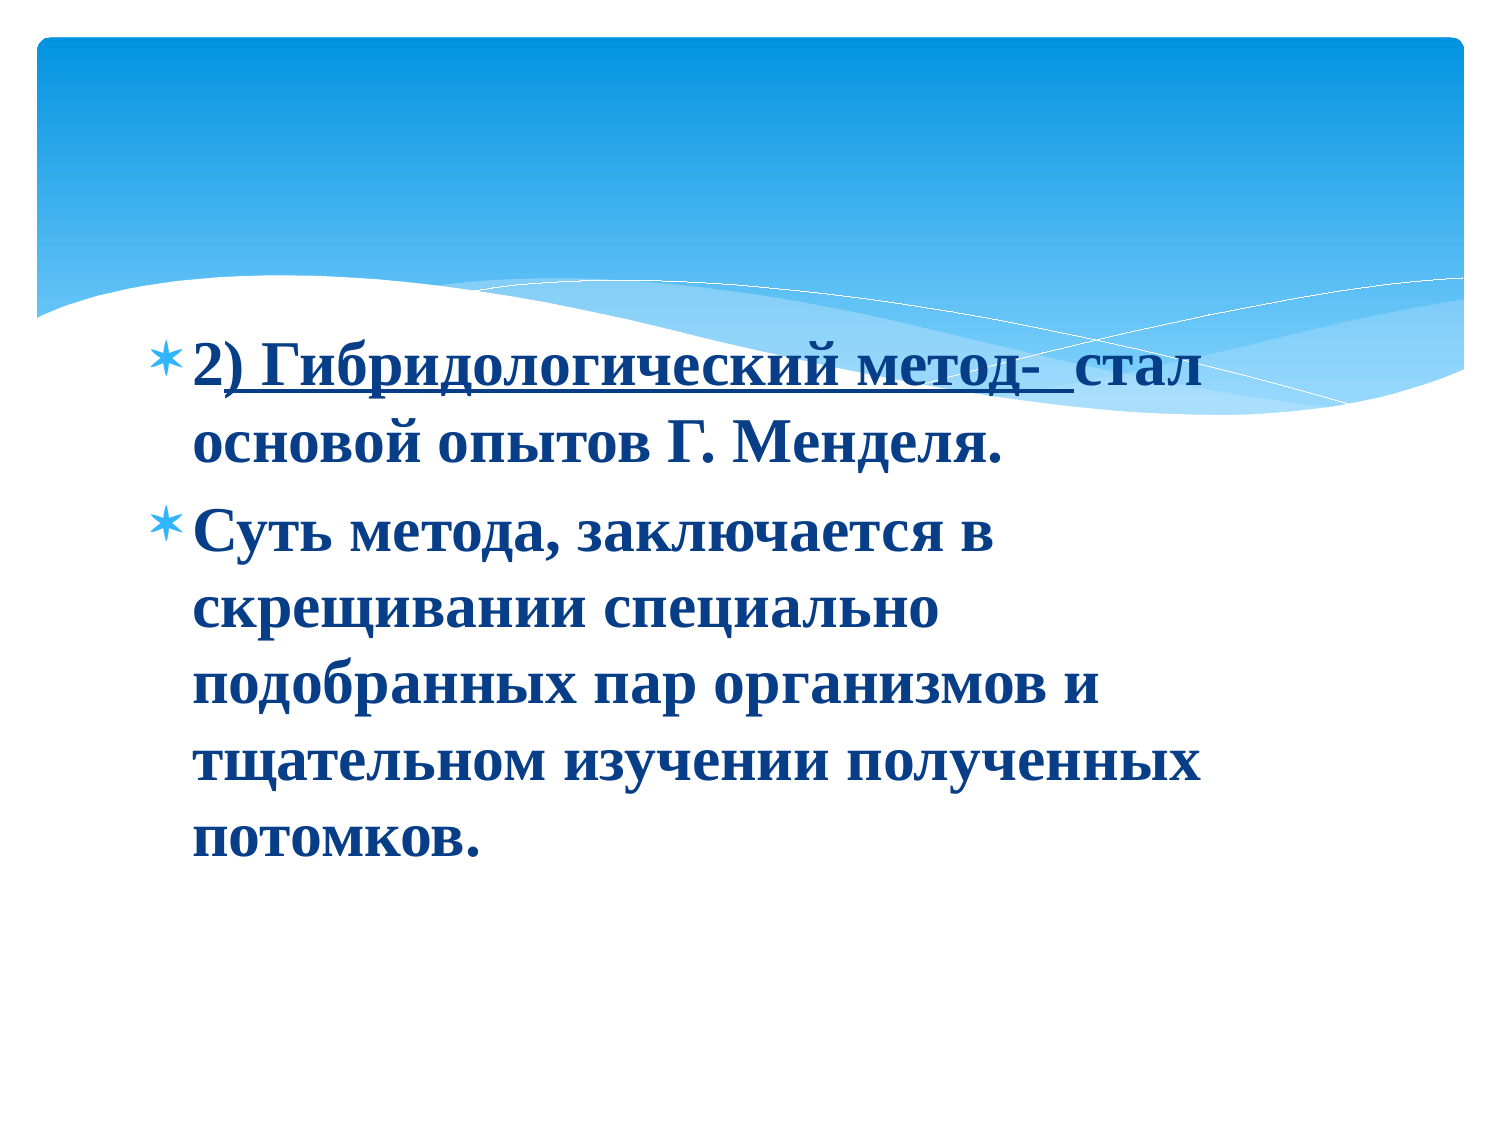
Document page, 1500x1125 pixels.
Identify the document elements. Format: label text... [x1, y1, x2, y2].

list 2) Гибридологический метод- стал основой опытов Г. Менделя. Суть метода, заключается в скрещивании специально подобранных пар организмов и тщательном изучении полученных потомков. [135, 314, 1352, 881]
